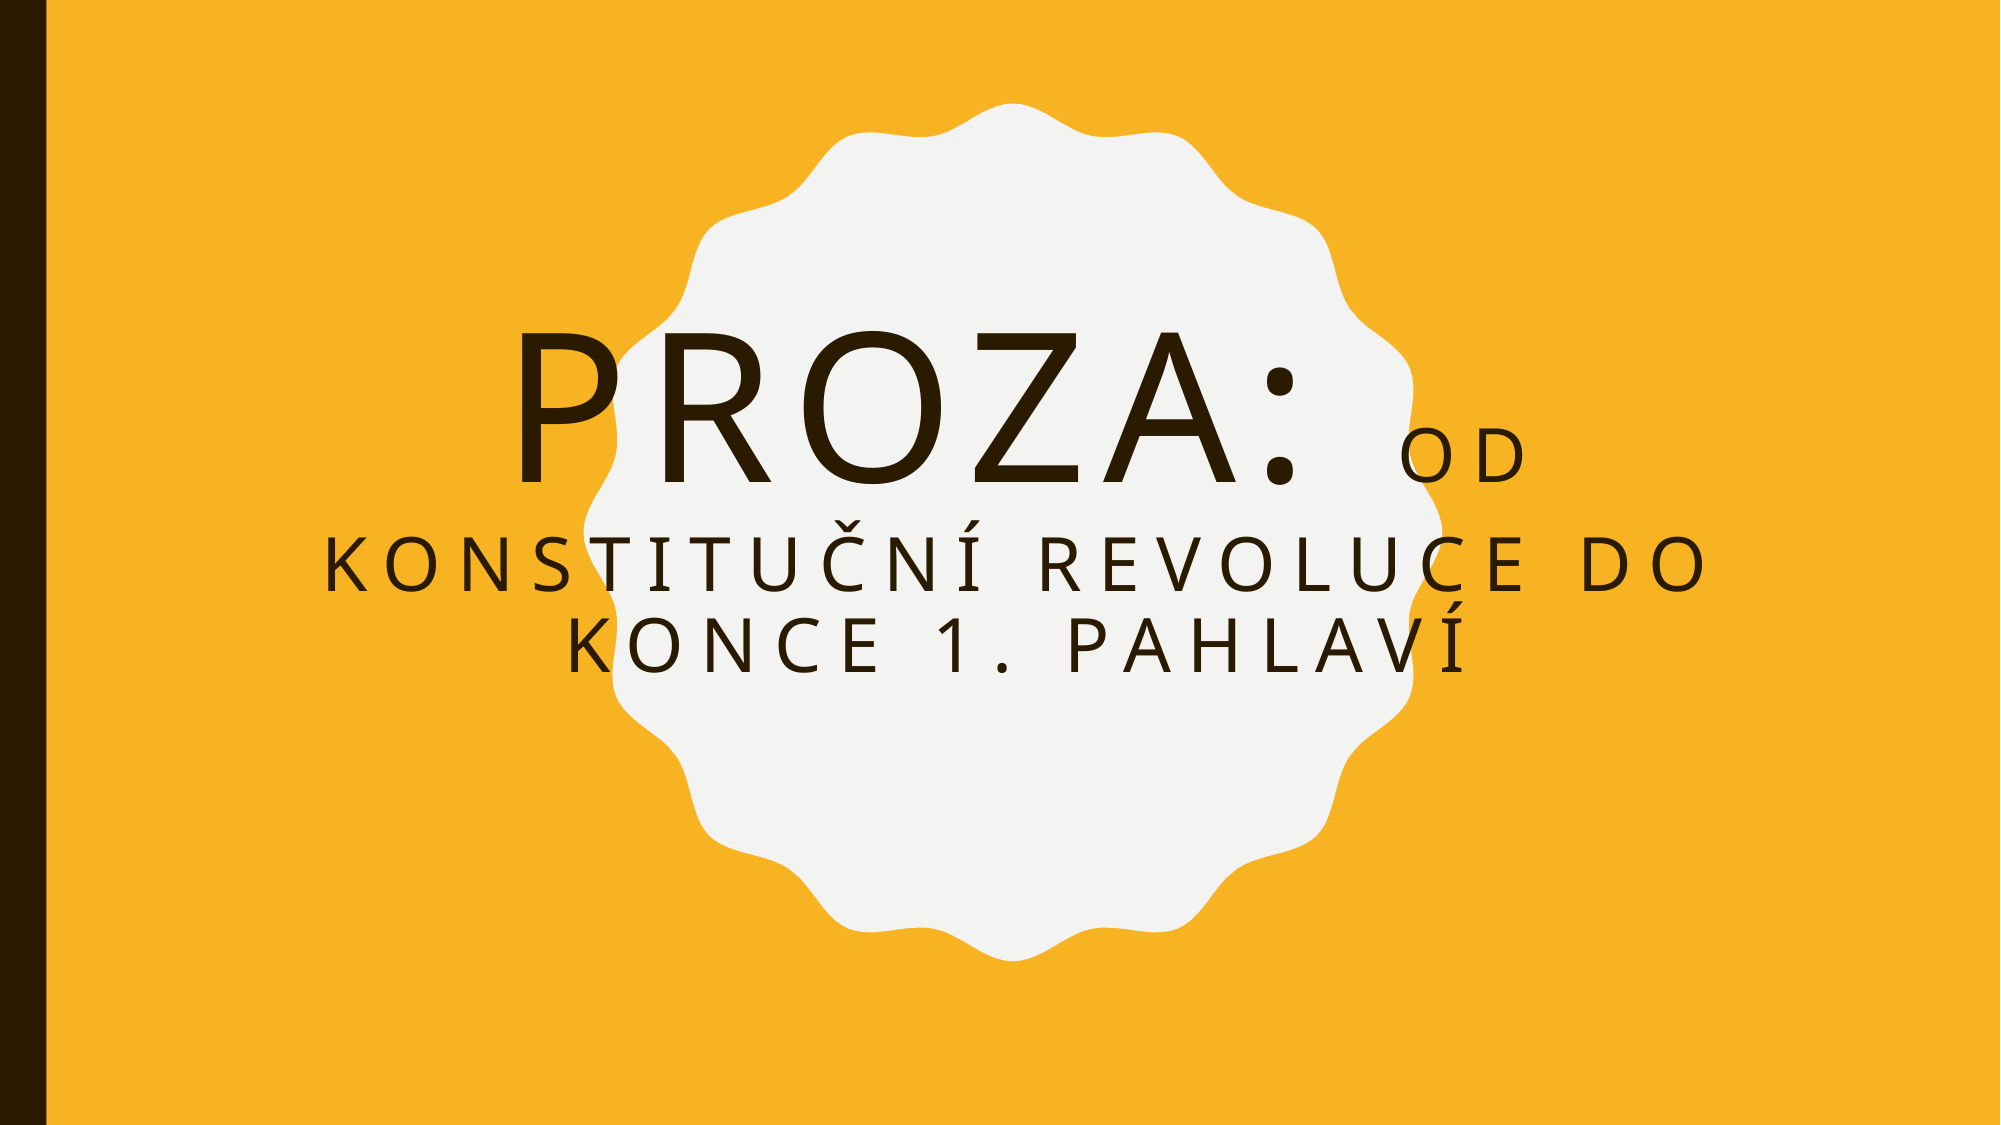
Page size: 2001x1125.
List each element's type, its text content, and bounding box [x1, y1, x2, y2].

title Proza: od konstituční revoluce do konce 1. Pahlaví [176, 180, 1870, 902]
